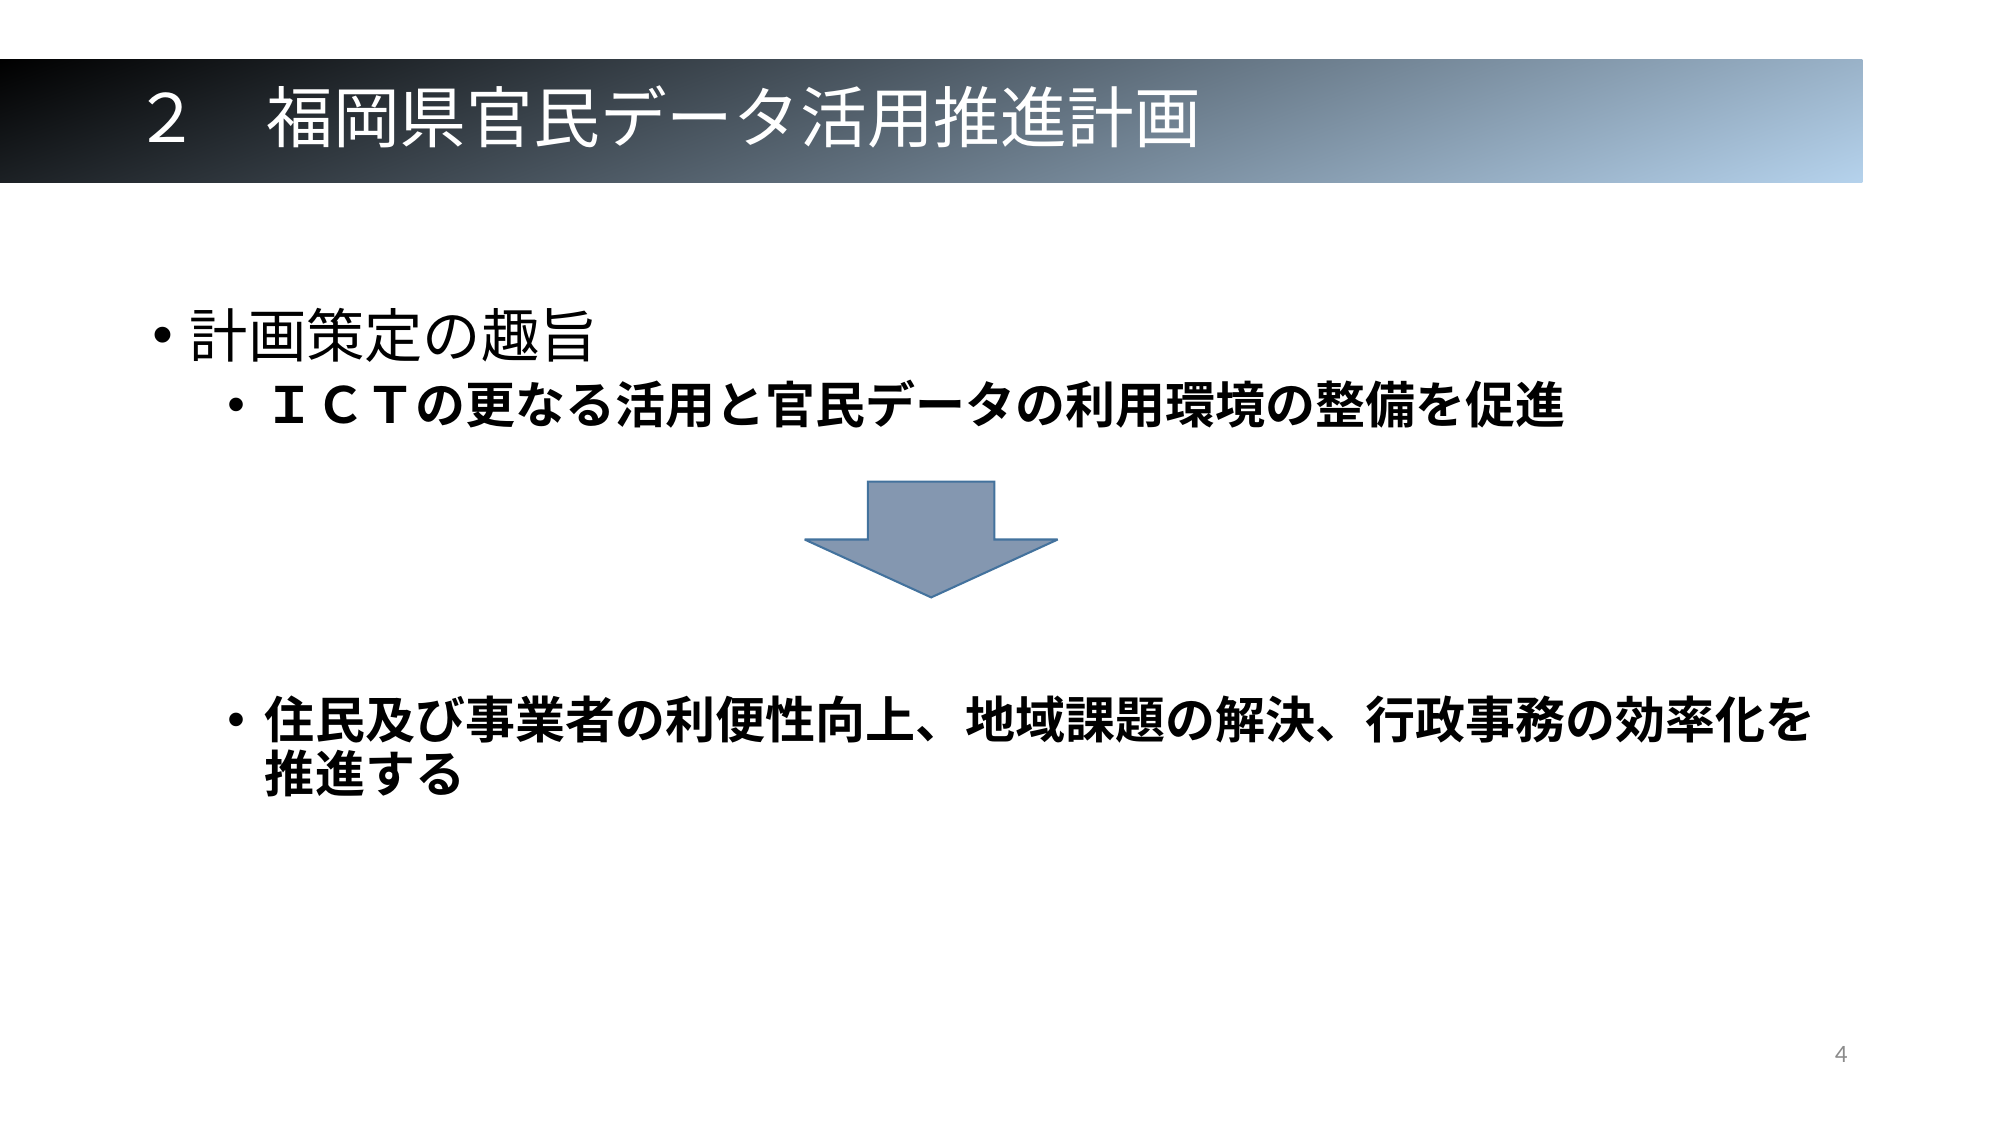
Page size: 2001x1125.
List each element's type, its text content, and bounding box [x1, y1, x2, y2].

text_box [804, 480, 1059, 599]
list 計画策定の趣旨 ＩＣＴの更なる活用と官民データの利用環境の整備を促進 住民及び事業者の利便性向上、地域課題の解決、行政事務の効率化を推進する [137, 299, 1863, 1014]
slide_number 4 [1412, 1022, 1863, 1082]
title ２ 福岡県官民データ活用推進計画 [0, 59, 1863, 183]
